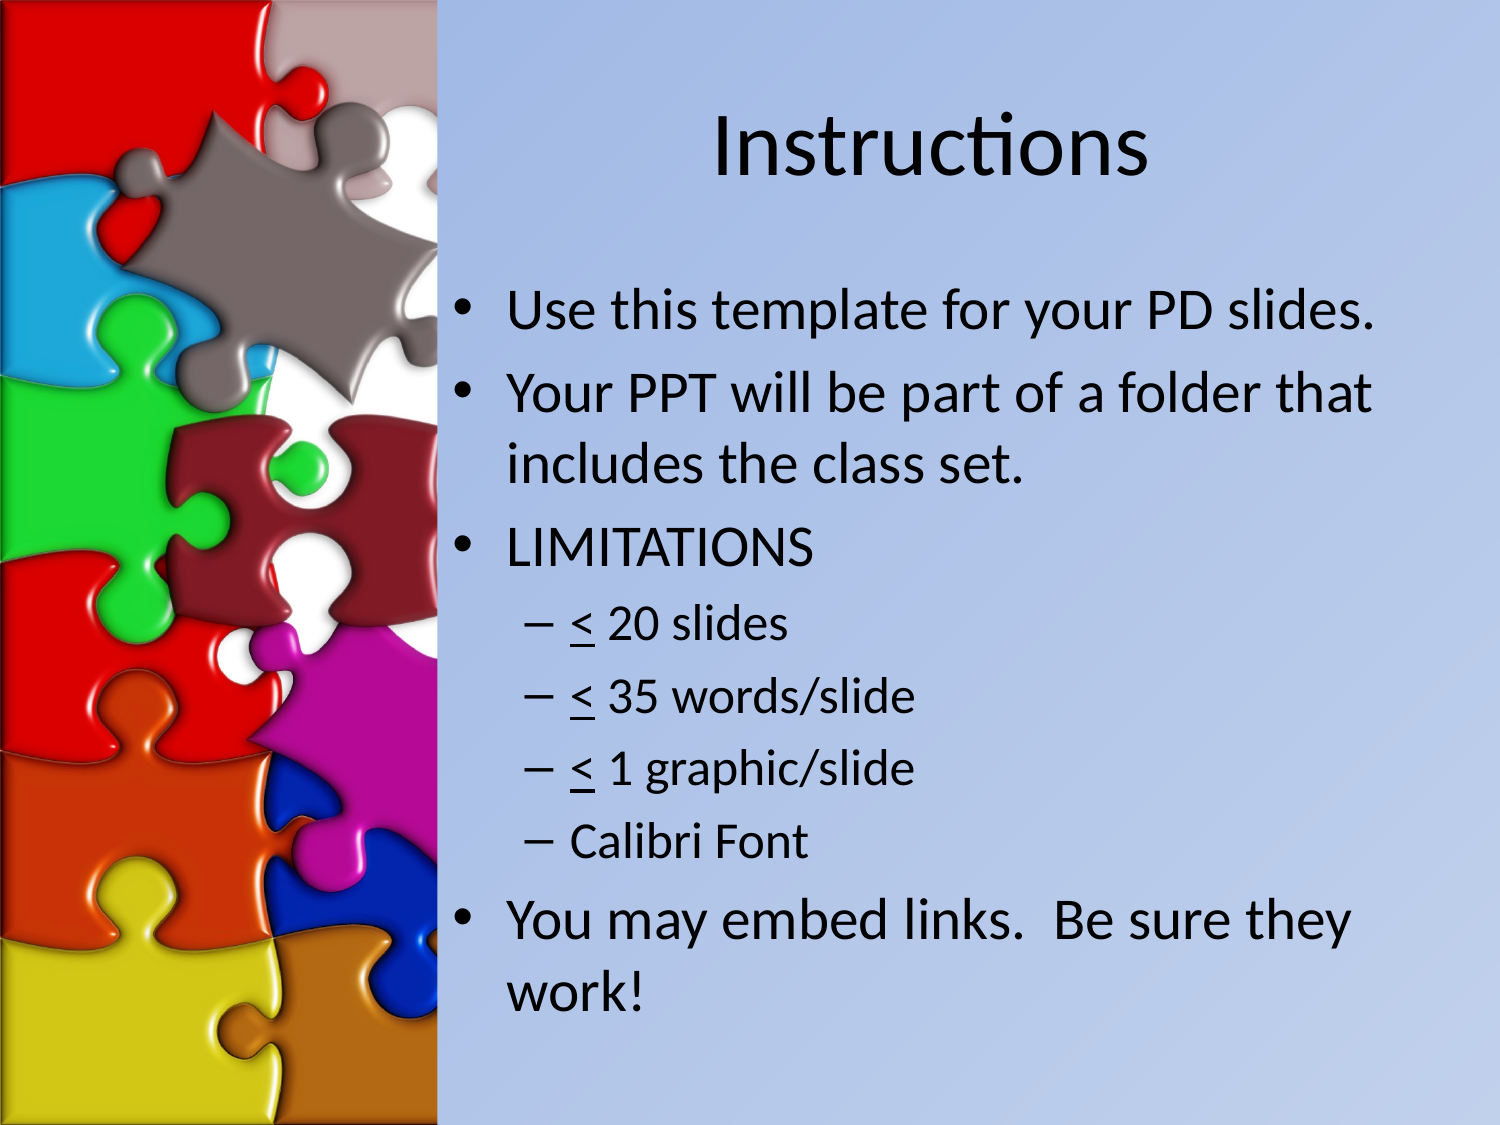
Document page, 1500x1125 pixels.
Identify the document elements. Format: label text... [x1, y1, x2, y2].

list Use this template for your PD slides. Your PPT will be part of a folder that includes the class set. LIMITATIONS < 20 slides < 35 words/slide < 1 graphic/slide Calibri Font You may embed links. Be sure they work! [437, 262, 1425, 1075]
title Instructions [437, 45, 1425, 233]
picture [0, 0, 438, 1125]
